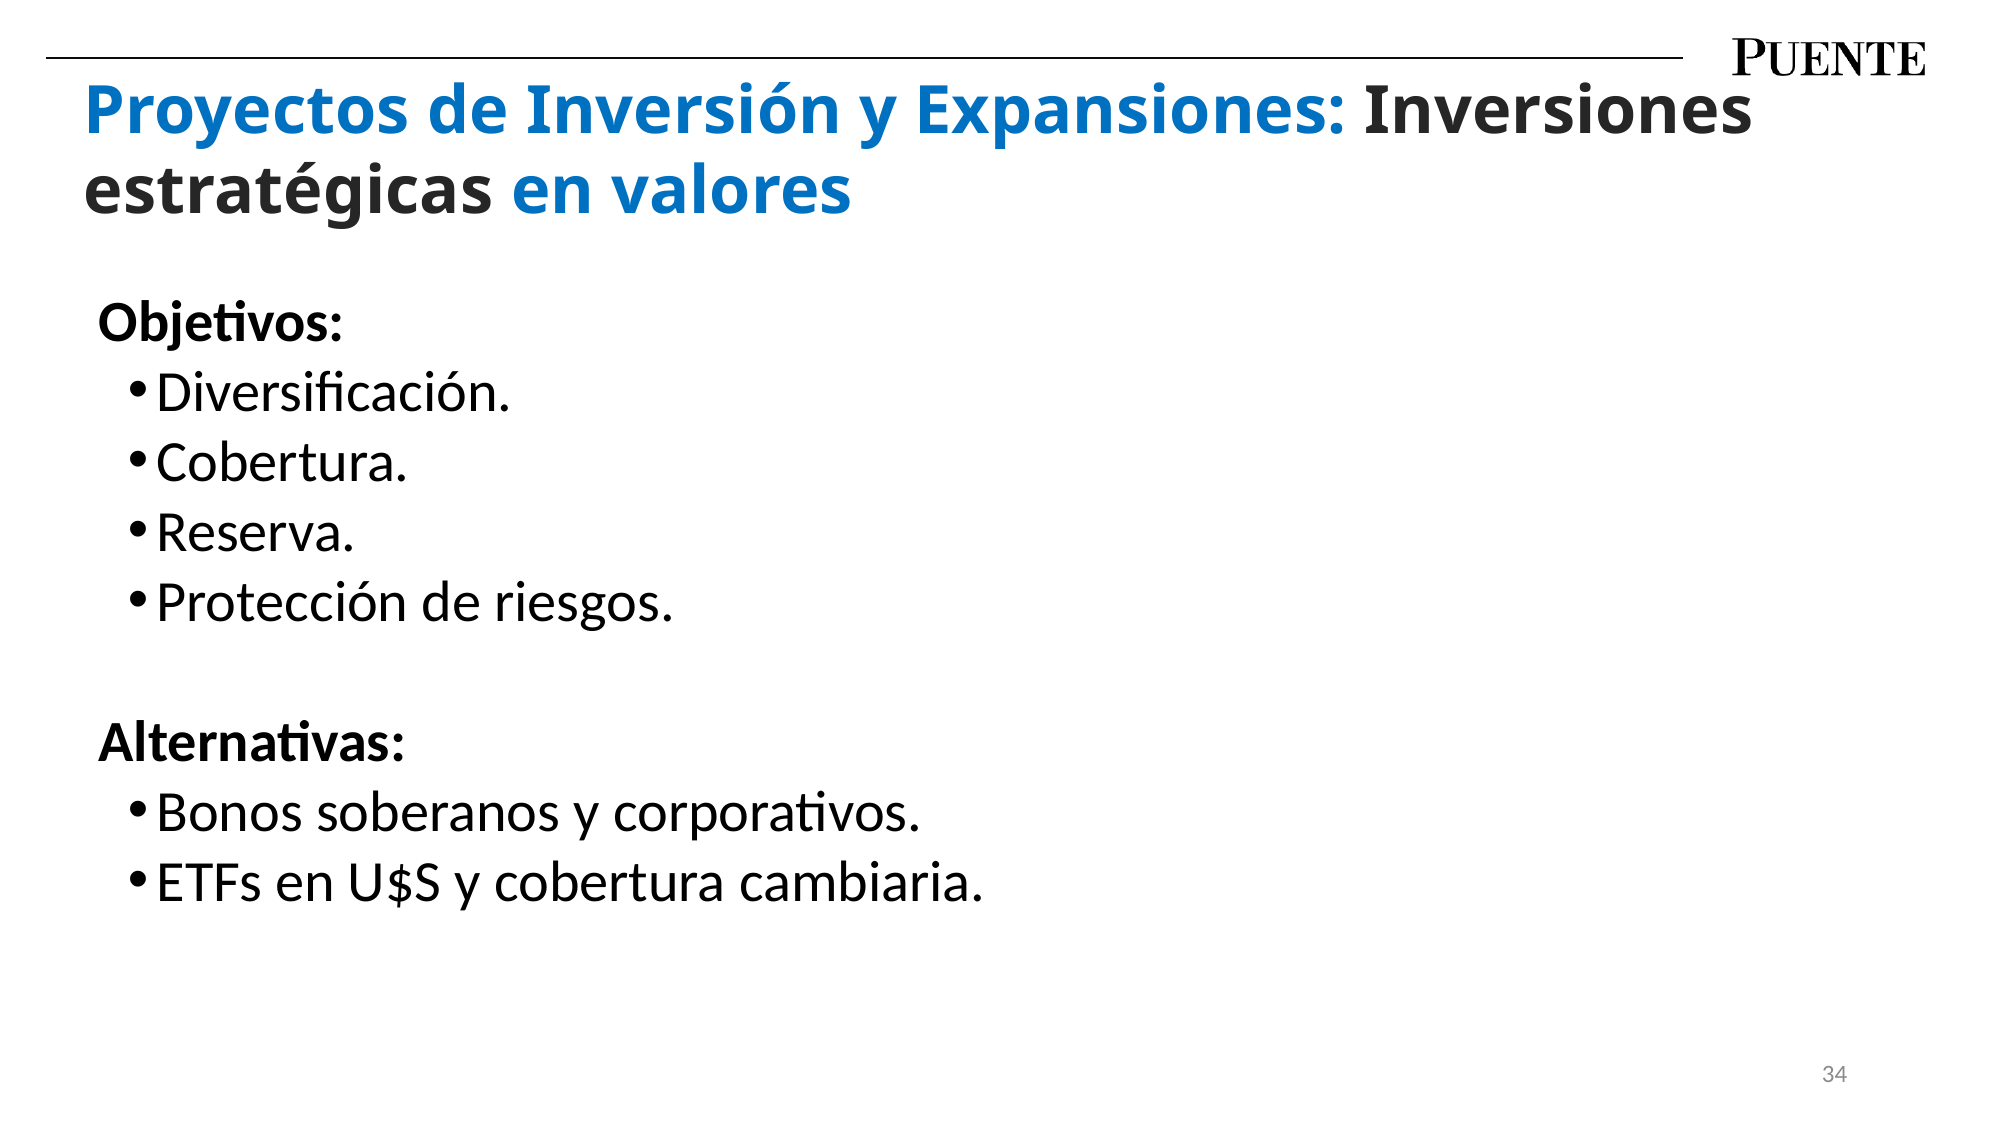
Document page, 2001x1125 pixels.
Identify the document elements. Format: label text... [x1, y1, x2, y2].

text_box Proyectos de Inversión y Expansiones: Inversiones estratégicas en valores [83, 65, 1900, 227]
text_box Objetivos: Diversificación. Cobertura. Reserva. Protección de riesgos. Alternativas: Bonos soberanos y corporativos. ETFs en U$S y cobertura cambiaria. [83, 275, 1427, 921]
slide_number 34 [1412, 1042, 1863, 1103]
picture [1722, 29, 1937, 87]
